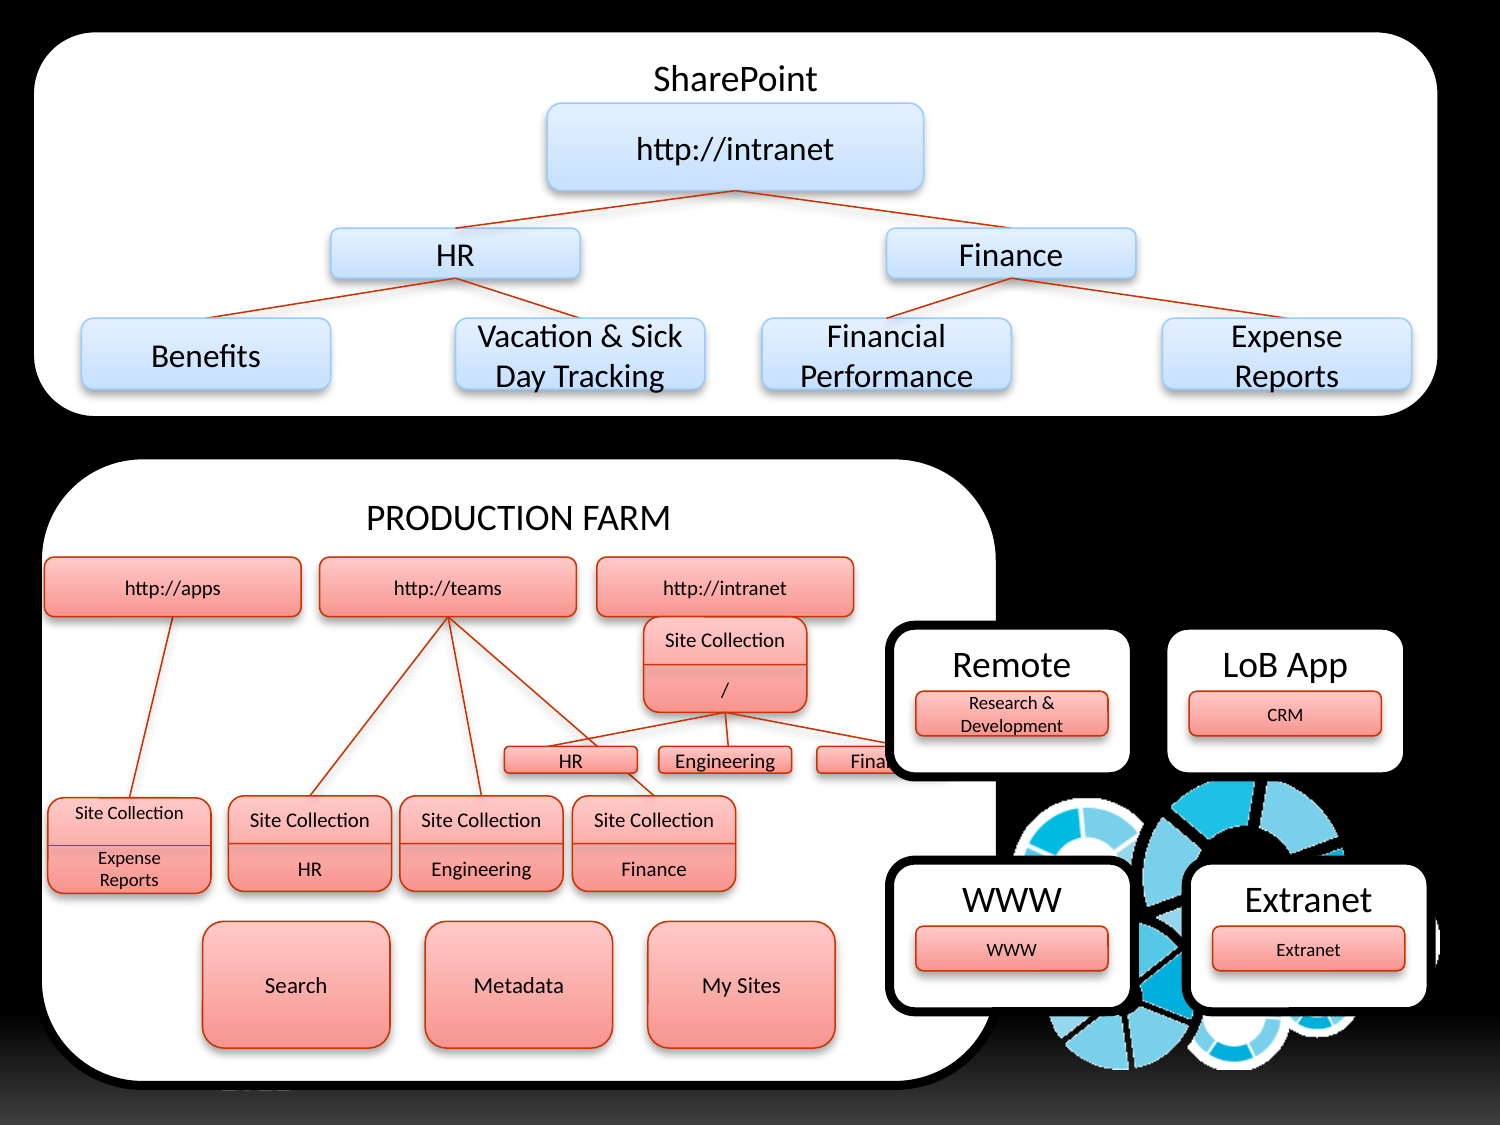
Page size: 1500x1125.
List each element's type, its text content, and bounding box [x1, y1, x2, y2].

text_box Research & Development [1006, 690, 1109, 737]
text_box CRM [1188, 690, 1383, 737]
picture [958, 774, 1441, 1070]
picture [53, 1086, 296, 1098]
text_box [37, 454, 1001, 1086]
text_box LoB App [1158, 620, 1413, 774]
text_box Remote [1006, 620, 1139, 774]
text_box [29, 27, 1443, 421]
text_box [202, 921, 836, 1049]
